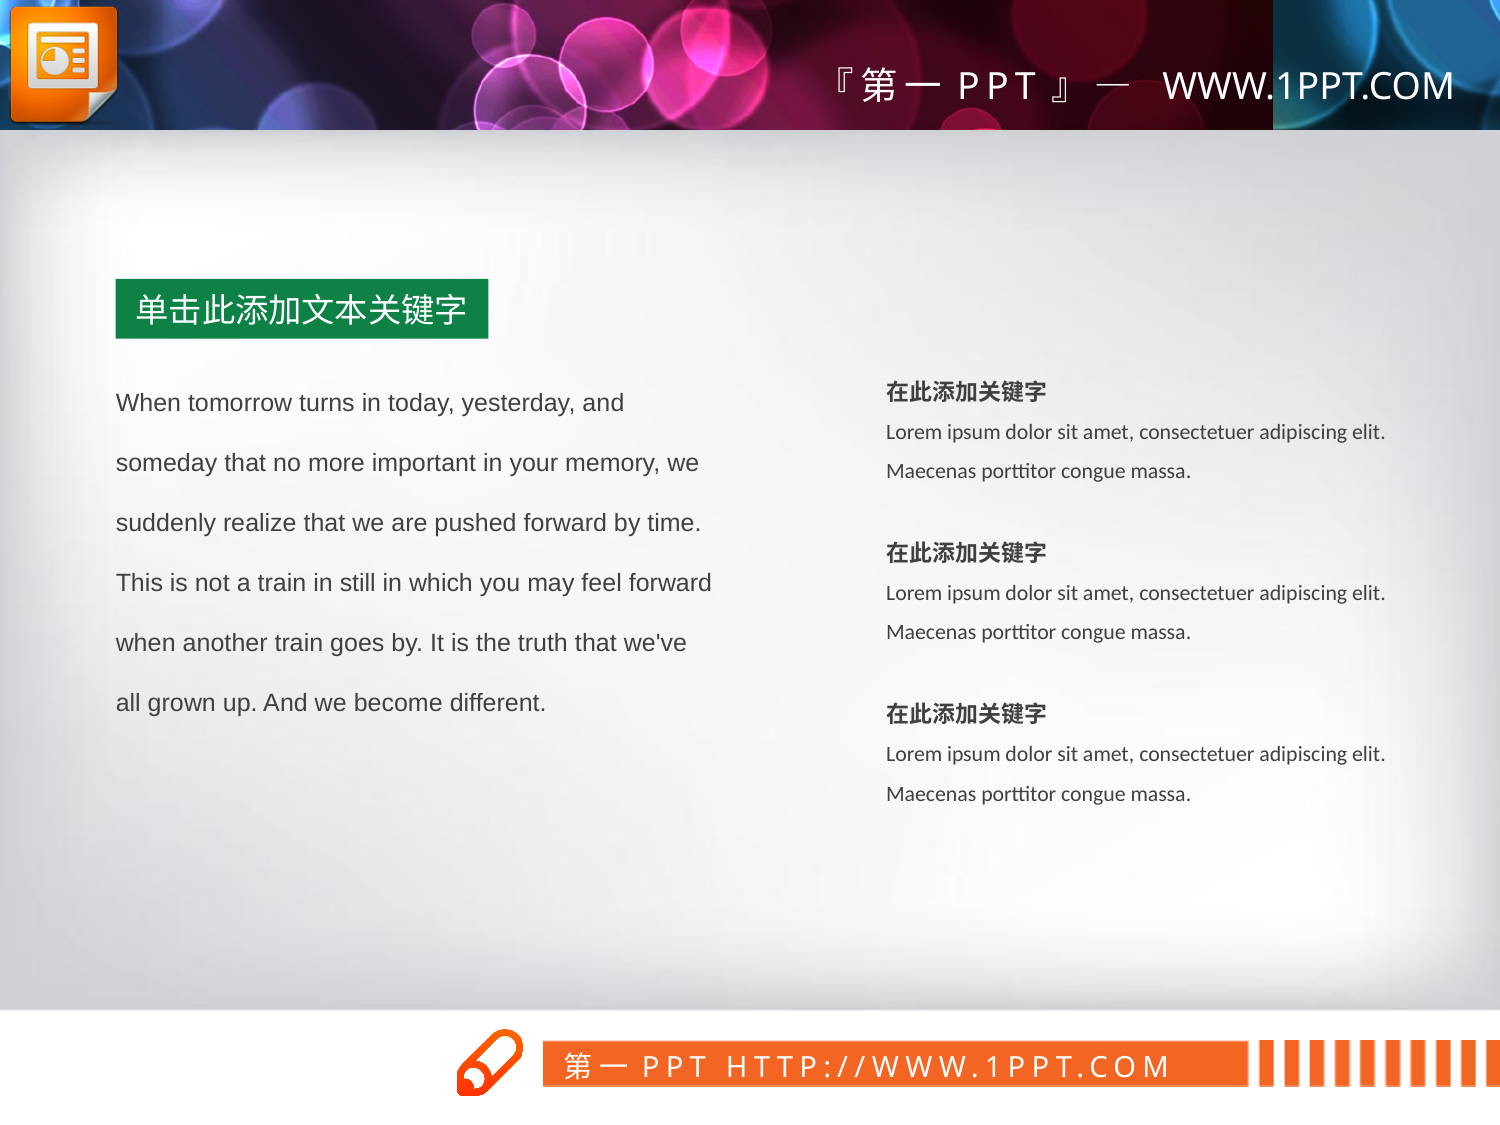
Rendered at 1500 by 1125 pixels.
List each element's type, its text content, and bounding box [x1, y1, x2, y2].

picture [0, 0, 1500, 1012]
text_box 在此添加关键字 Lorem ipsum dolor sit amet, consectetuer adipiscing elit. Maecenas porttitor congue massa. [866, 514, 1424, 655]
picture [543, 1040, 1500, 1087]
text_box 在此添加关键字 Lorem ipsum dolor sit amet, consectetuer adipiscing elit. Maecenas porttitor congue massa. [866, 353, 1424, 494]
text_box When tomorrow turns in today, yesterday, and someday that no more important in your memory, we suddenly realize that we are pushed forward by time. This is not a train in still in which you may feel forward when another train goes by. It is the truth that we've all grown up. And we become different. [100, 349, 729, 724]
text_box 在此添加关键字 Lorem ipsum dolor sit amet, consectetuer adipiscing elit. Maecenas porttitor congue massa. [866, 675, 1424, 816]
text_box 单击此添加文本关键字 [115, 278, 489, 339]
